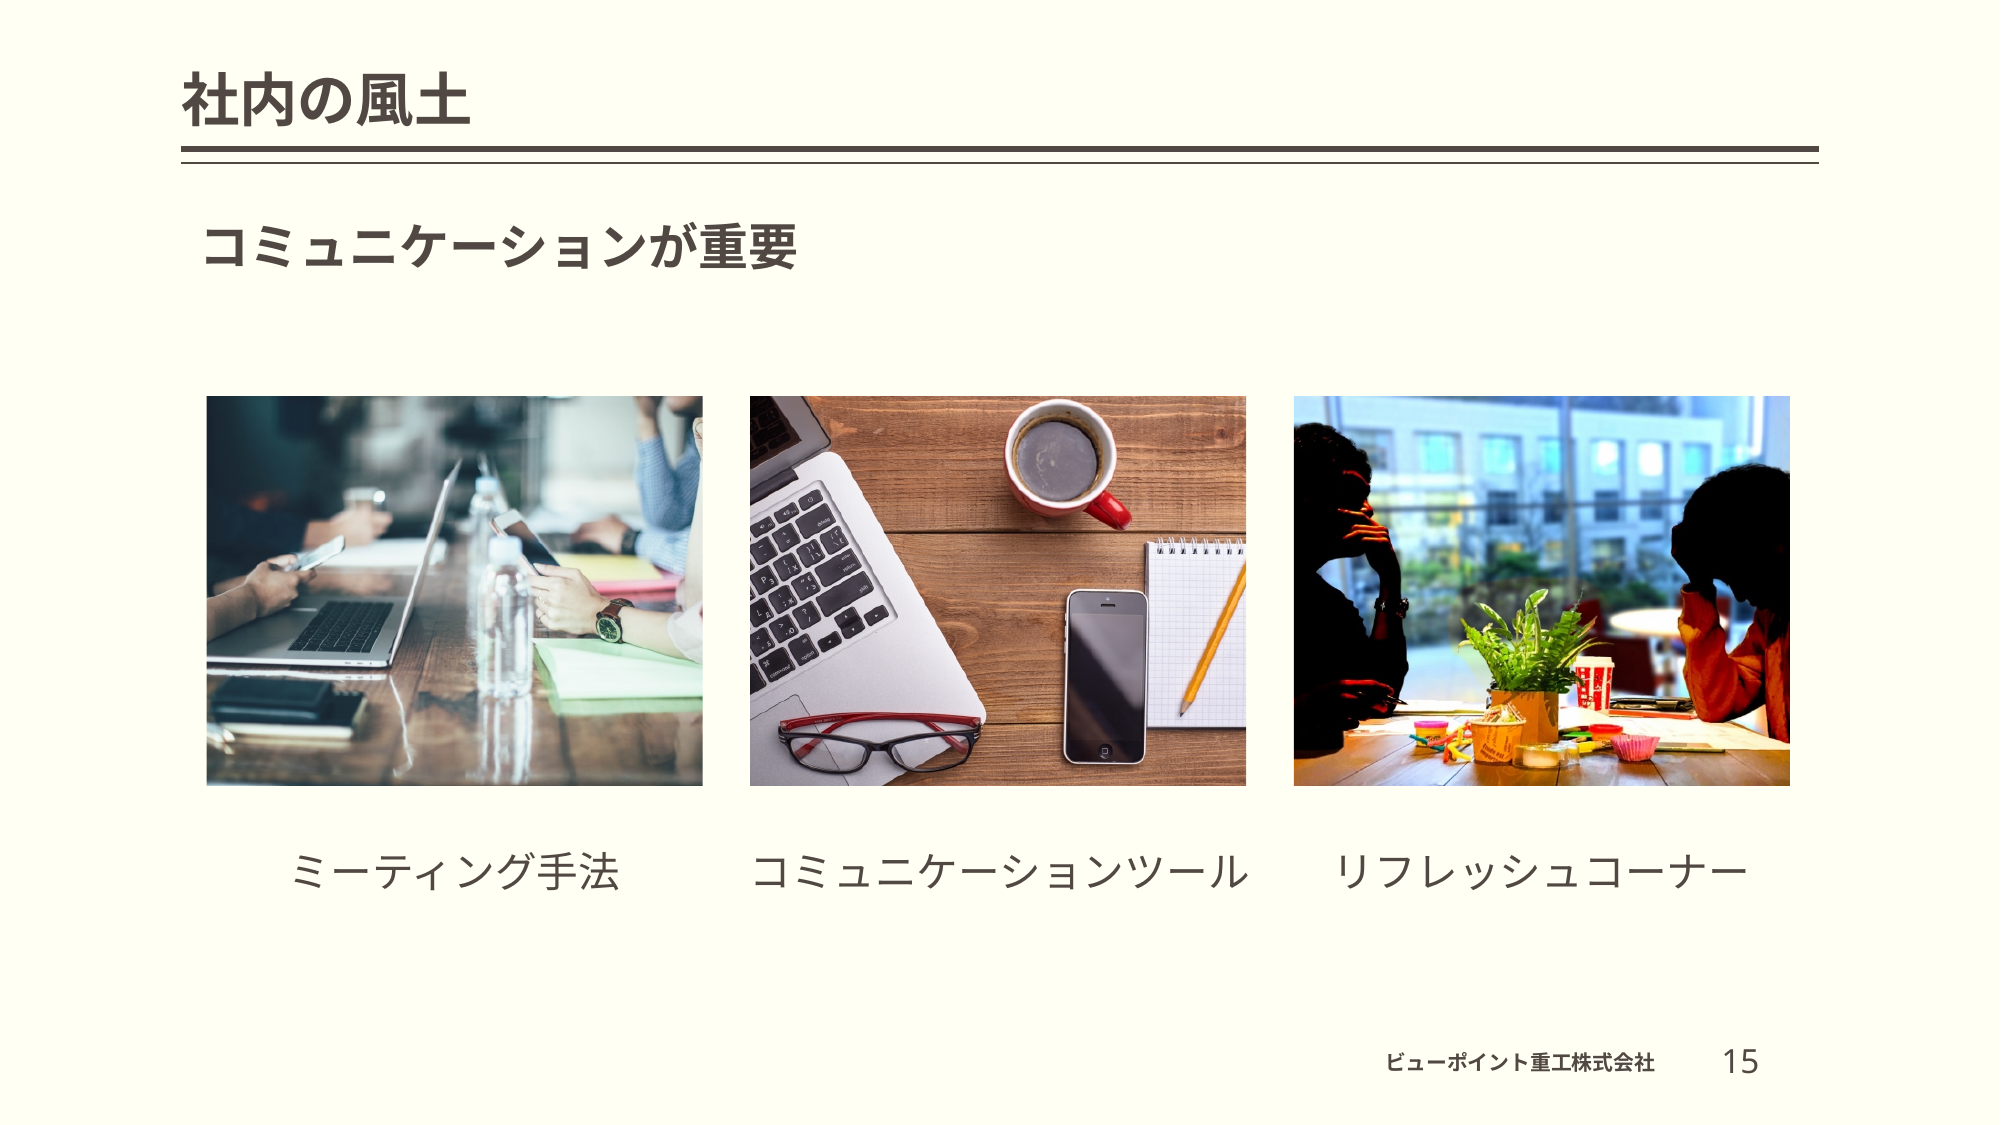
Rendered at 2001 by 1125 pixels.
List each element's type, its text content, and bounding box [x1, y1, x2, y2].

title 社内の風土 [181, 48, 1819, 143]
text_box ミーティング手法 [274, 838, 636, 904]
text_box コミュニケーションツール [734, 838, 1265, 904]
picture [206, 396, 703, 786]
picture [1293, 396, 1790, 786]
picture [750, 396, 1247, 786]
text_box コミュニケーションが重要 [184, 208, 814, 284]
text_box リフレッシュコーナー [1318, 838, 1766, 904]
